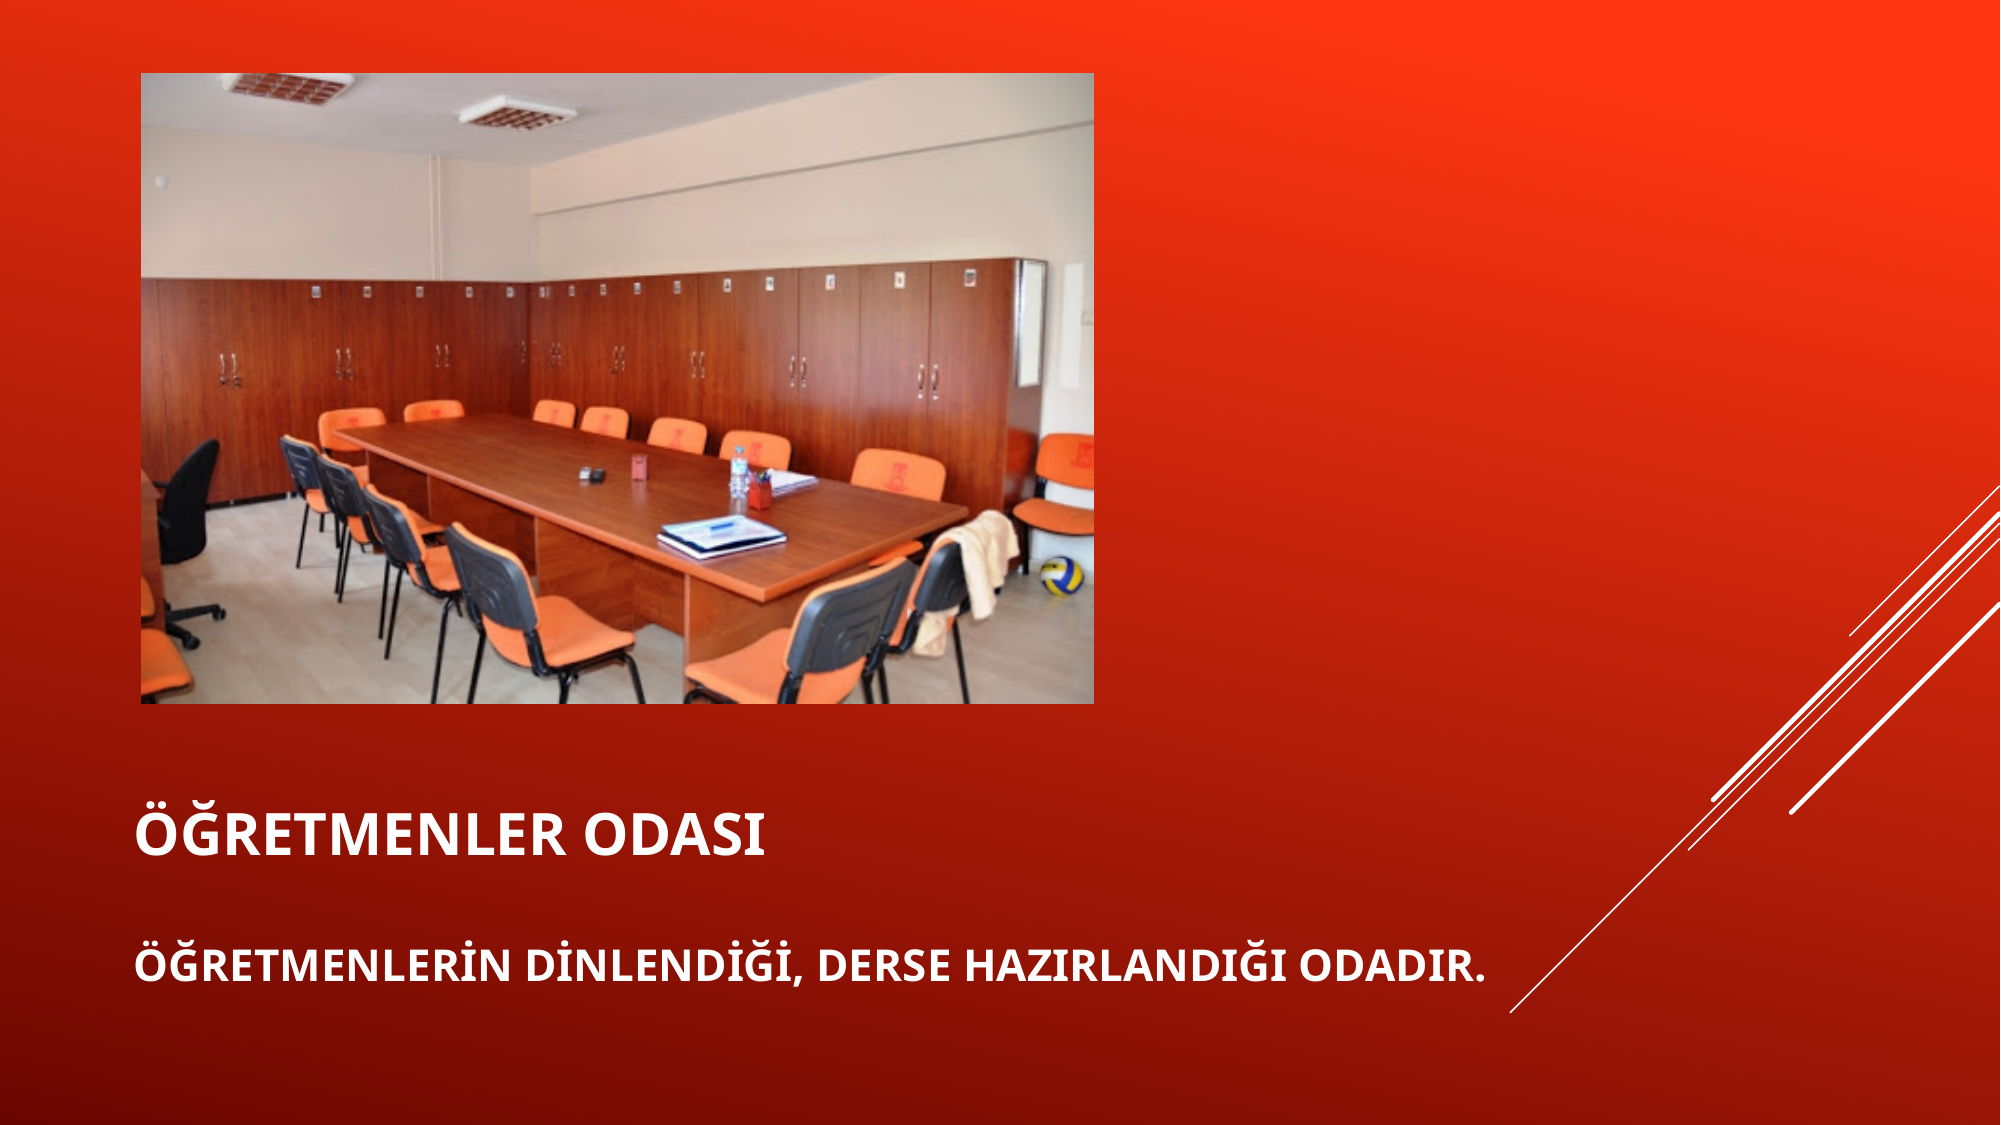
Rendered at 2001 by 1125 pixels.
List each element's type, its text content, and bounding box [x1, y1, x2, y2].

picture [141, 73, 1094, 705]
title ÖĞRETMENLER ODASI ÖĞRETMENLERİN DİNLENDİĞİ, DERSE HAZIRLANDIĞI ODADIR. [119, 770, 1520, 1018]
